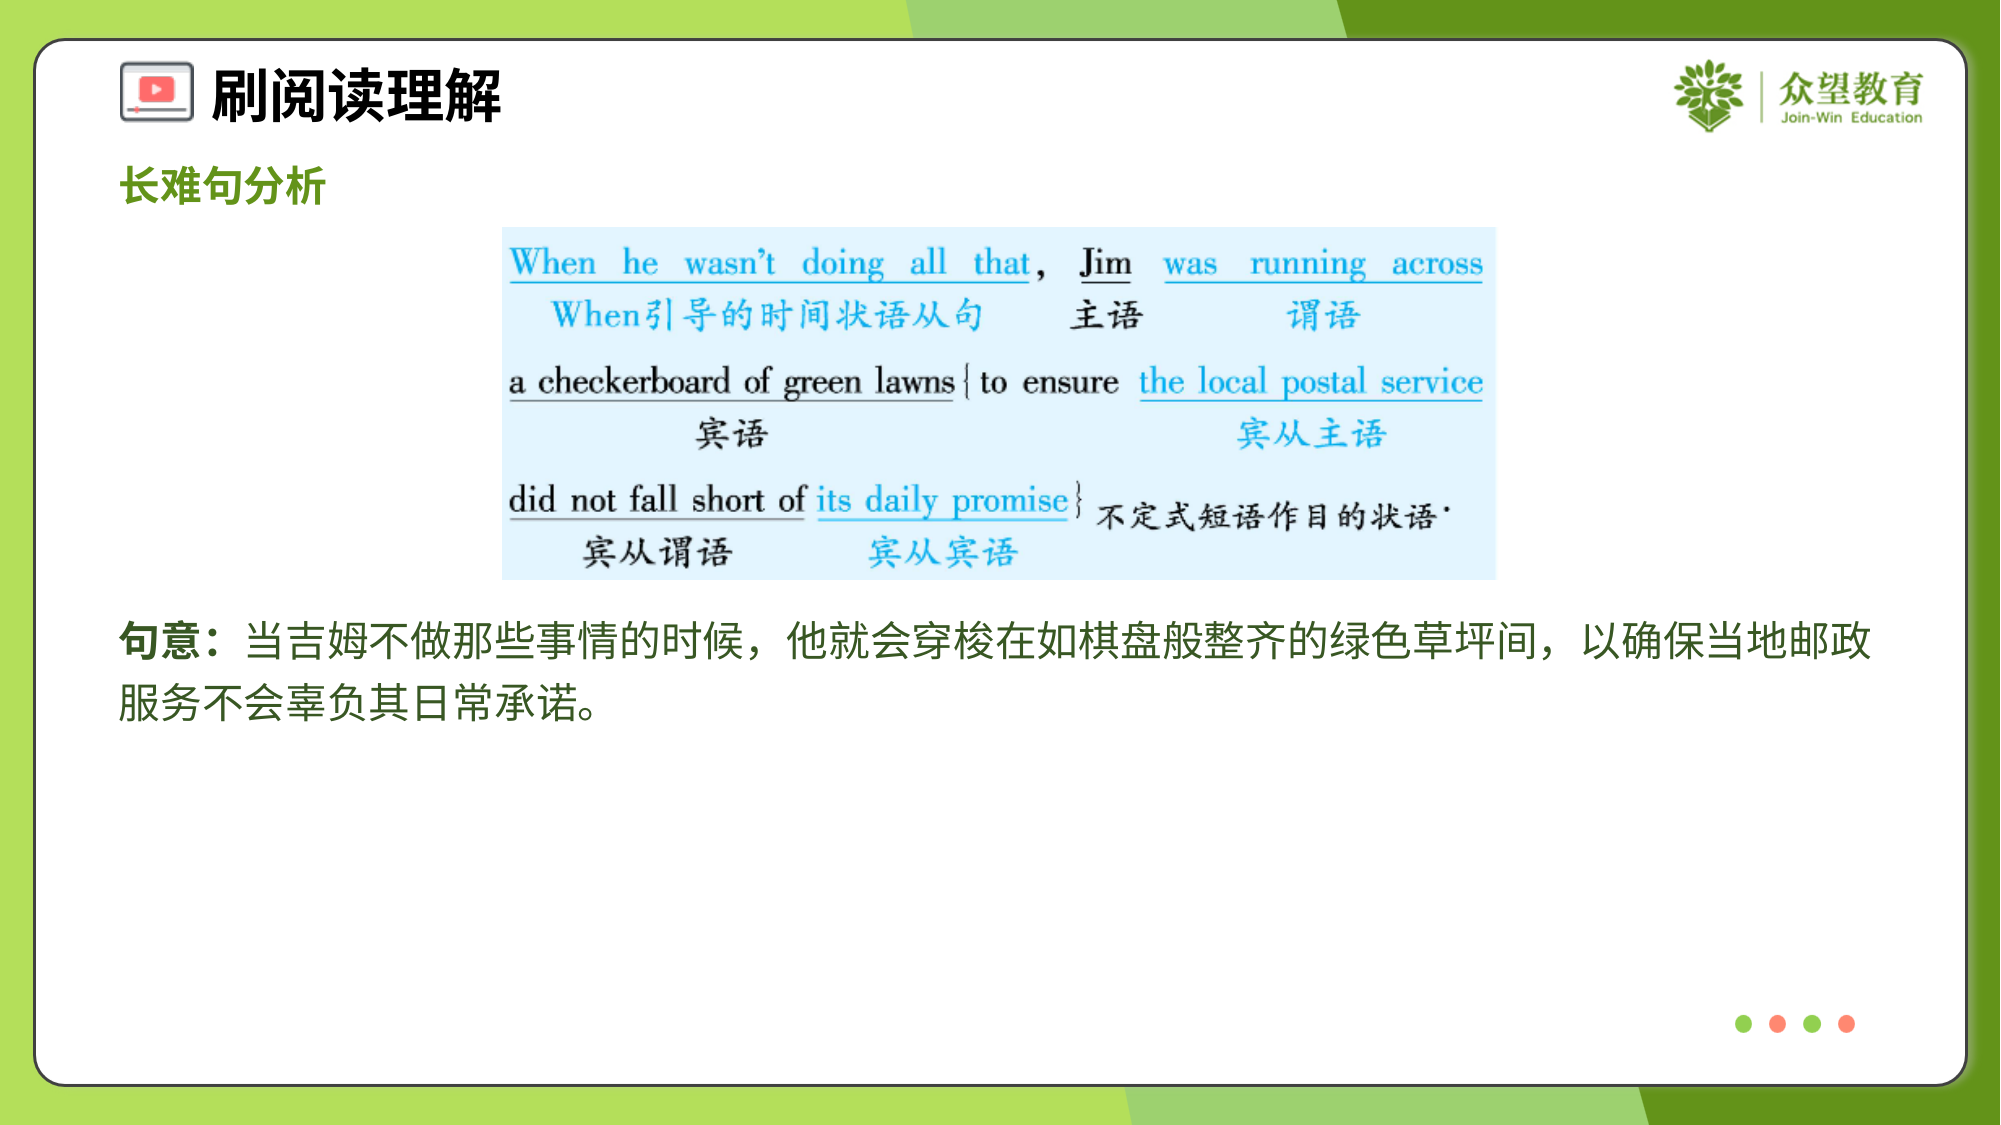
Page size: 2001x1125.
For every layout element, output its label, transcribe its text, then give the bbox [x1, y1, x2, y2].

text_box 长难句分析 [118, 147, 1883, 206]
picture [0, 0, 2000, 1125]
text_box 句意：当吉姆不做那些事情的时候，他就会穿梭在如棋盘般整齐的绿色草坪间，以确保当地邮政服务不会辜负其日常承诺。 [118, 602, 1883, 723]
